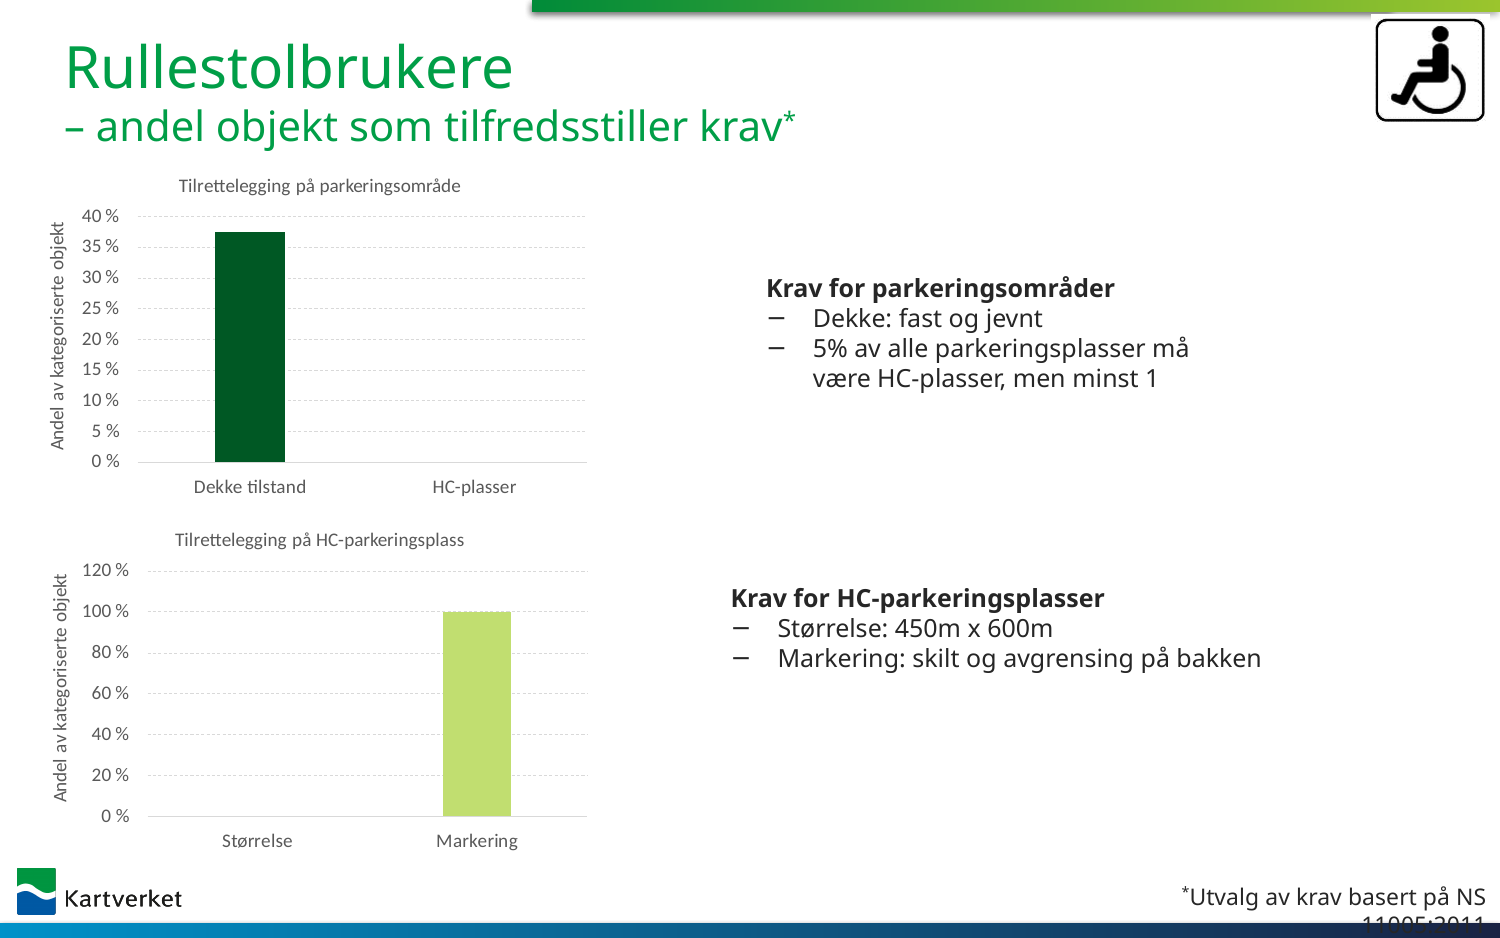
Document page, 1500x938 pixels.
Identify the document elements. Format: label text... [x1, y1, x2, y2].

picture [1371, 13, 1491, 127]
text_box *Utvalg av krav basert på NS 11005:2011 [1068, 873, 1500, 938]
text_box Krav for HC-parkeringsplasser Størrelse: 450m x 600m Markering: skilt og avgrensing på bakken [715, 574, 1278, 680]
picture [41, 520, 598, 859]
text_box Rullestolbrukere – andel objekt som tilfredsstiller krav* [49, 23, 1431, 158]
text_box Krav for parkeringsområder Dekke: fast og jevnt 5% av alle parkeringsplasser må være HC-plasser, men minst 1 [751, 264, 1232, 400]
picture [41, 166, 598, 505]
